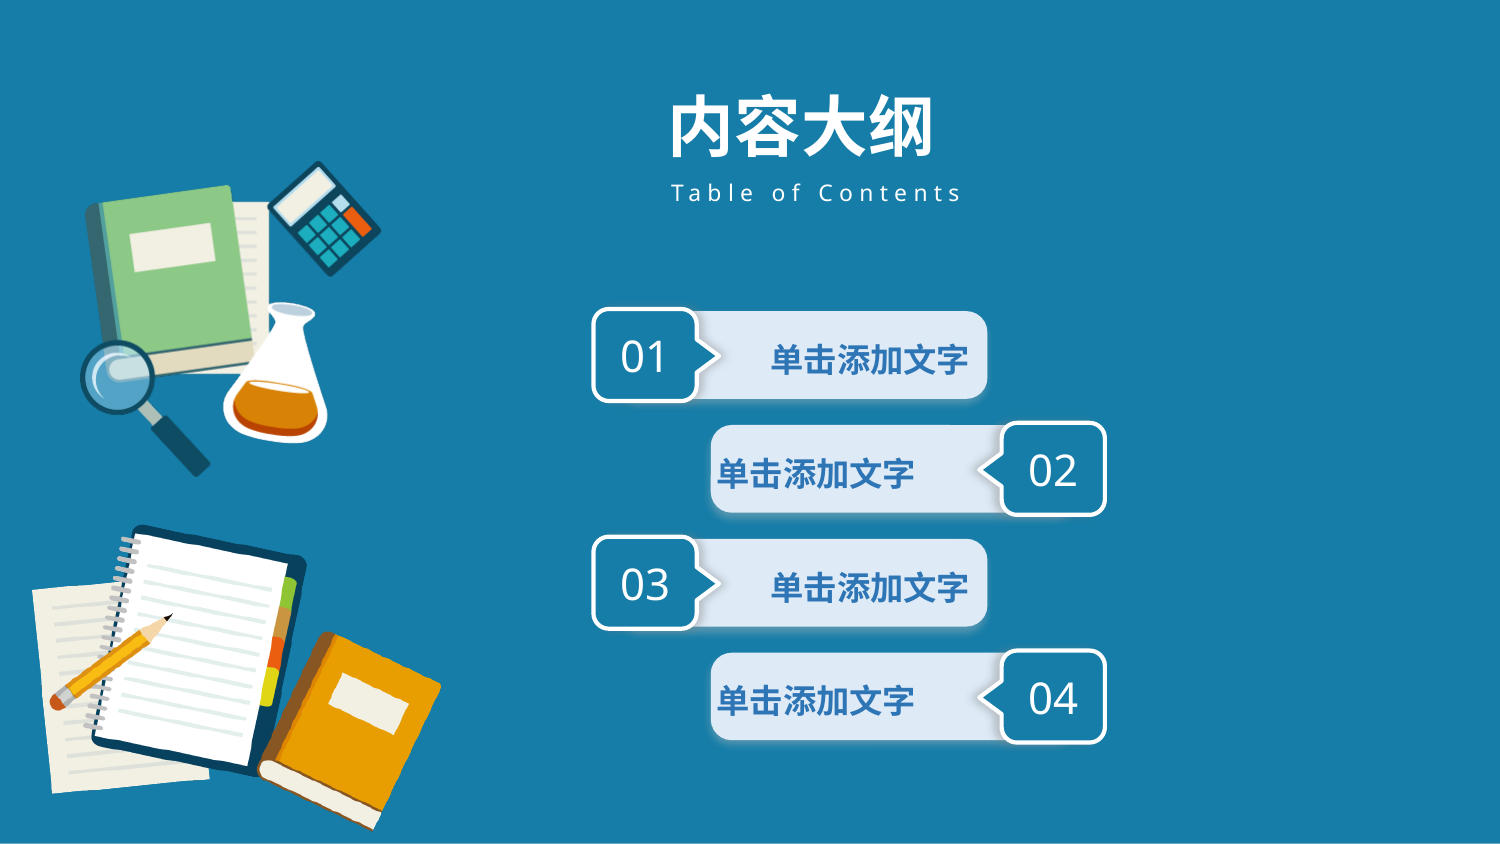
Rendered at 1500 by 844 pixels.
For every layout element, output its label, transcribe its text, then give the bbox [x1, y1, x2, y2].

text_box 02 [979, 422, 1105, 515]
text_box Table of Contents [656, 171, 995, 214]
text_box 04 [979, 650, 1105, 743]
text_box 单击添加文字 [701, 538, 988, 627]
text_box 内容大纲 [636, 88, 966, 161]
text_box 01 [593, 308, 720, 401]
text_box 单击添加文字 [710, 424, 996, 513]
text_box 单击添加文字 [701, 311, 988, 399]
text_box 单击添加文字 [710, 652, 996, 741]
text_box [0, 0, 1500, 844]
picture [32, 524, 441, 832]
text_box 03 [593, 536, 720, 629]
picture [80, 161, 382, 477]
